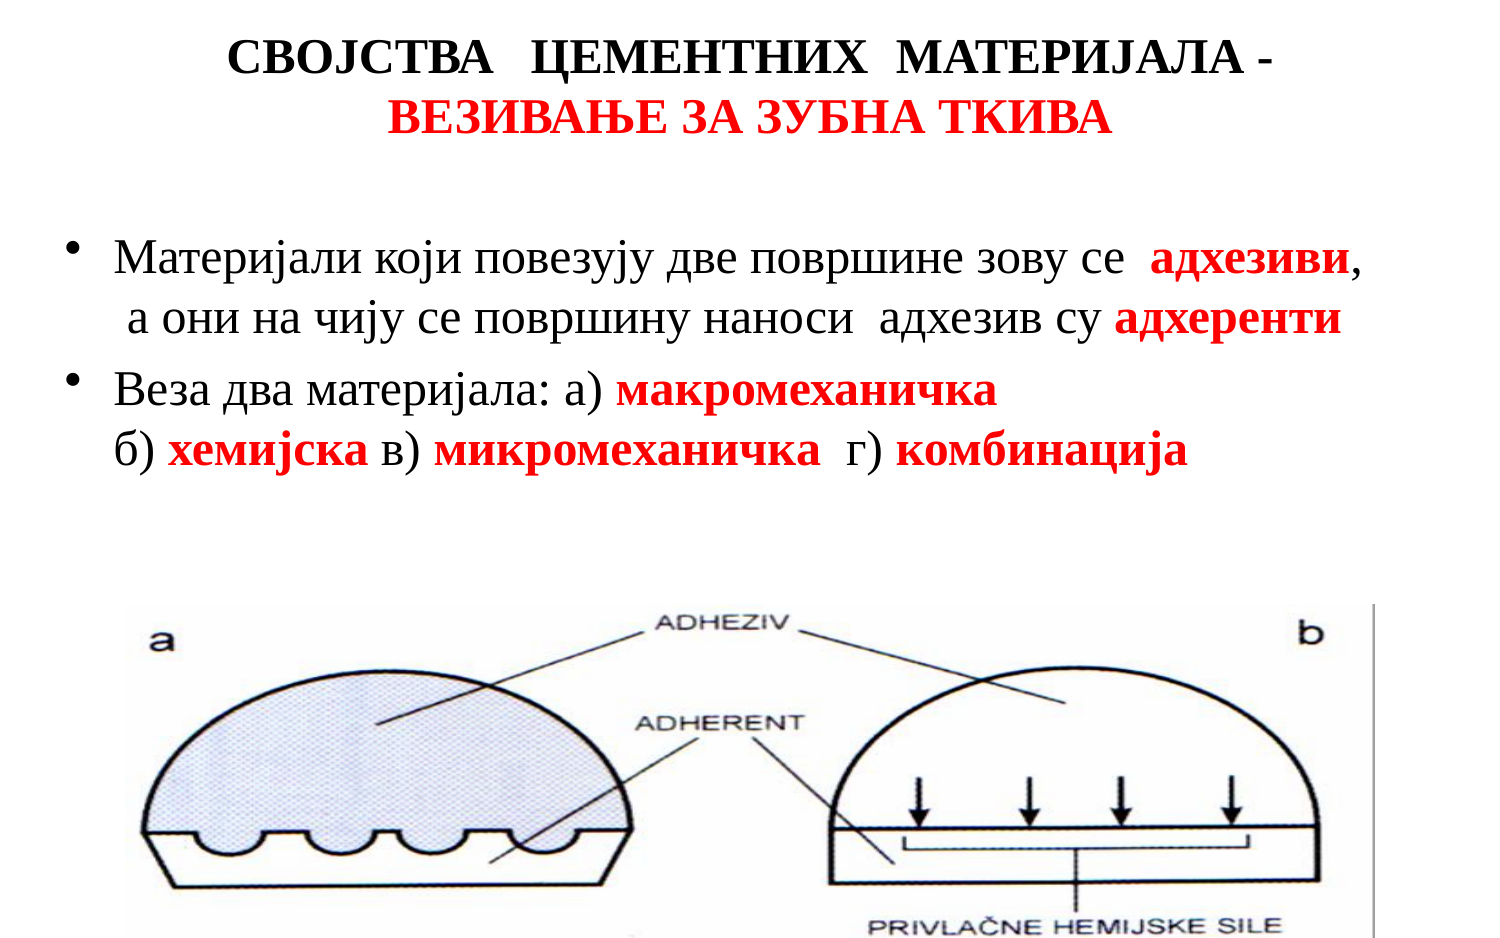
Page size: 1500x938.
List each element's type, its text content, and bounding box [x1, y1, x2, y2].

text_box Материјали који повезују две површине зову се адхезиви, а они на чију се површину наноси адхезив су адхеренти Веза два материјала: а) макромеханичка б) хемијска в) микромеханичка г) комбинација [62, 223, 1429, 476]
text_box СВОЈСТВА ЦЕМЕНТНИХ МАТЕРИЈАЛА - ВЕЗИВАЊЕ ЗА ЗУБНА ТКИВА [12, 4, 1488, 144]
text_box [125, 604, 1375, 938]
